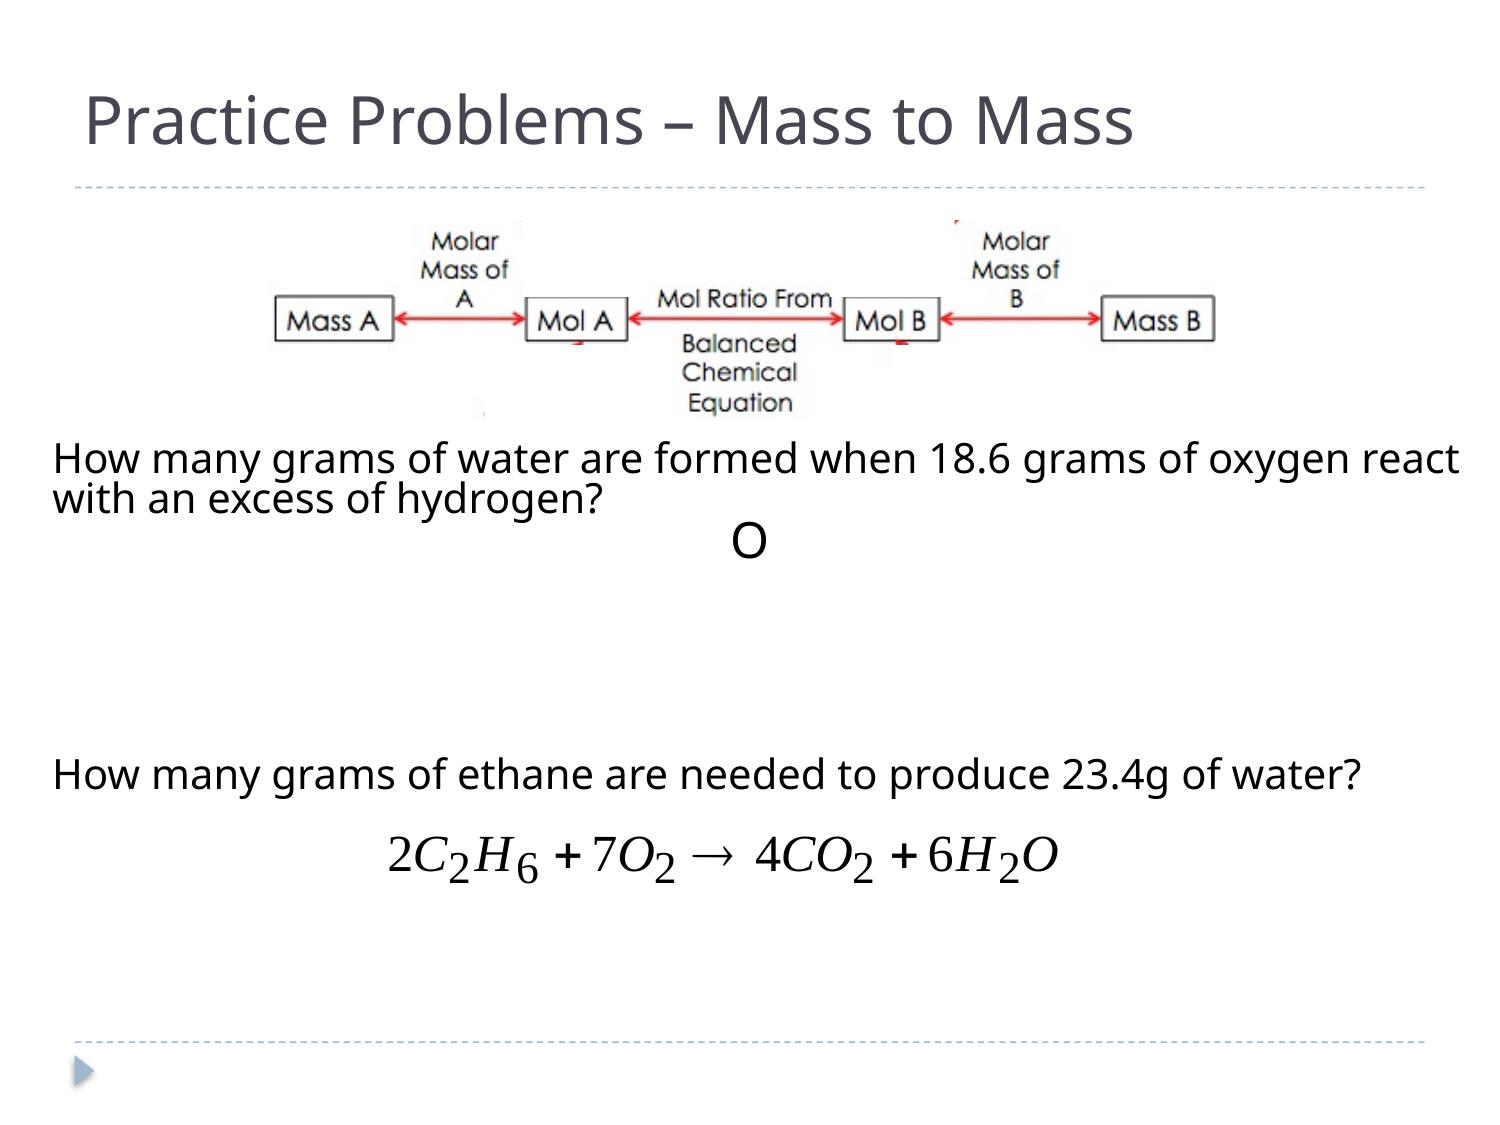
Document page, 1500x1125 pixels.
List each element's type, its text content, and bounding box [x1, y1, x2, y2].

title Practice Problems – Mass to Mass [68, 3, 1419, 166]
text_box How many grams of water are formed when 18.6 grams of oxygen react with an excess of hydrogen? [37, 434, 1475, 770]
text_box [374, 812, 1074, 904]
list How many grams of ethane are needed to produce 23.4g of water? [33, 750, 1500, 838]
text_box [240, 194, 1241, 446]
